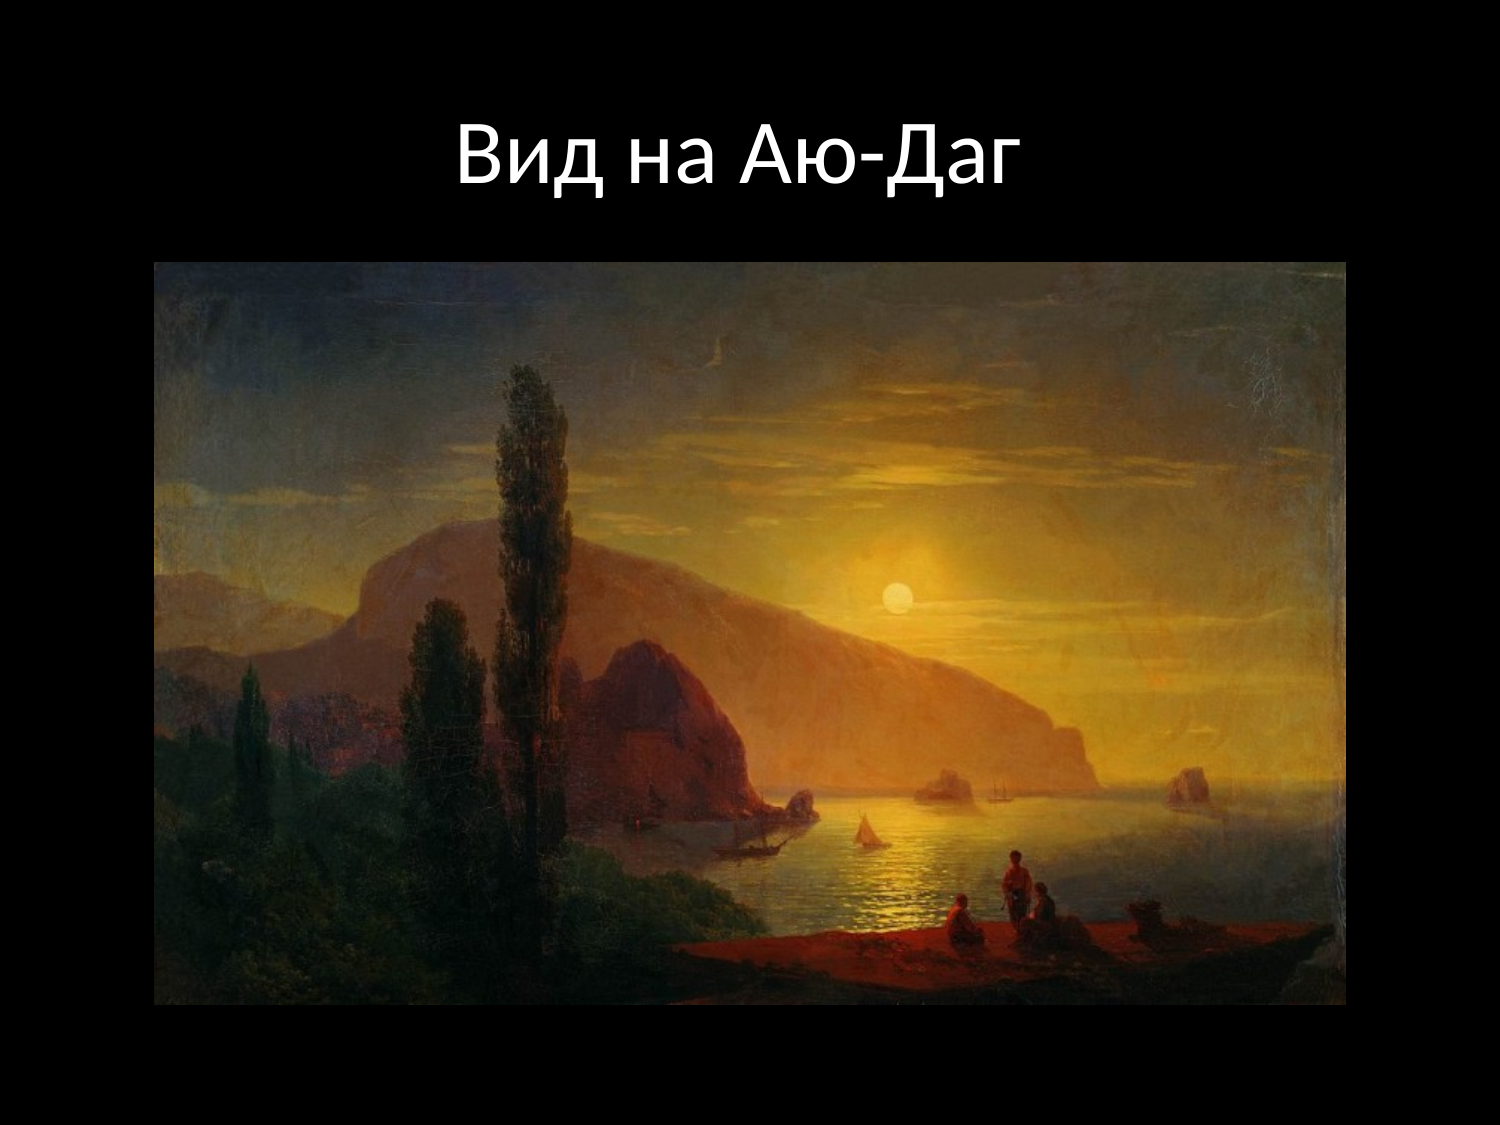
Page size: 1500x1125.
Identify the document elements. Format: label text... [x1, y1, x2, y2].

title Вид на Аю-Даг [269, 58, 1207, 237]
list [154, 262, 1346, 1006]
